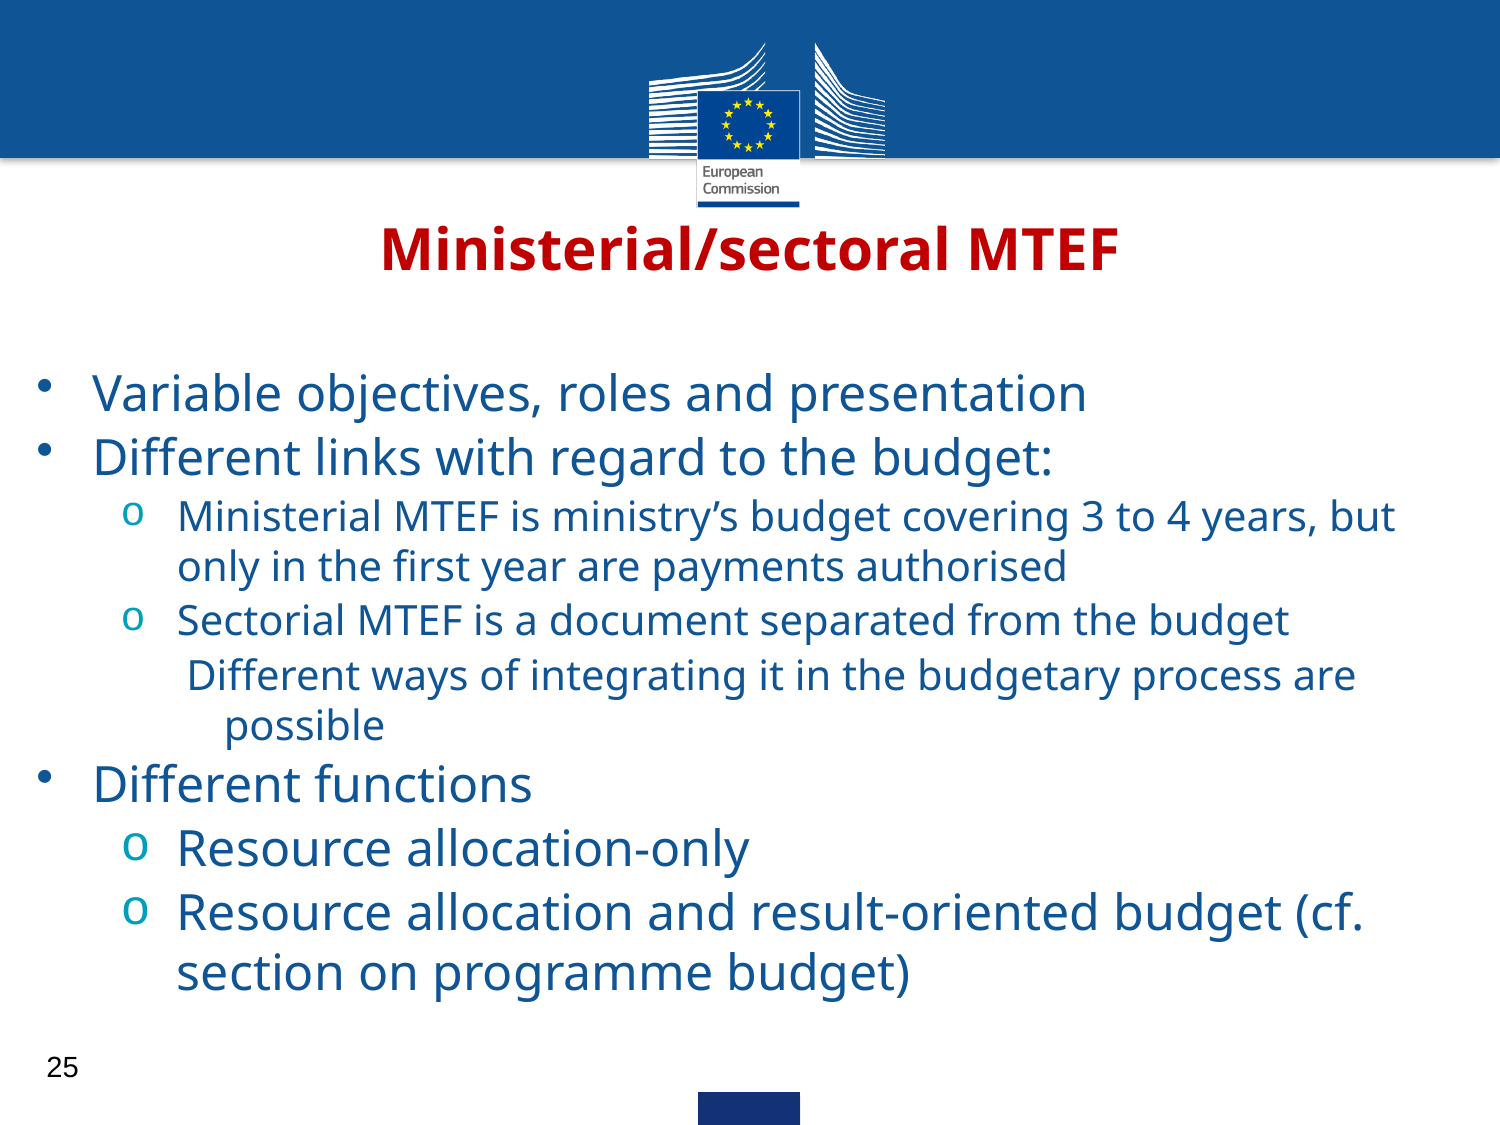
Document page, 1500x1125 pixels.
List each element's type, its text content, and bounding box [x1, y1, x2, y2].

picture [649, 42, 885, 175]
list Variable objectives, roles and presentation Different links with regard to the budget: Ministerial MTEF is ministry’s budget covering 3 to 4 years, but only in the first year are payments authorised Sectorial MTEF is a document separated from the budget Different ways of integrating it in the budgetary process are possible Different functions Resource allocation-only Resource allocation and result-oriented budget (cf. section on programme budget) [21, 353, 1500, 1099]
title Ministerial/sectoral MTEF [0, 175, 1500, 318]
slide_number 25 [20, 1040, 95, 1120]
